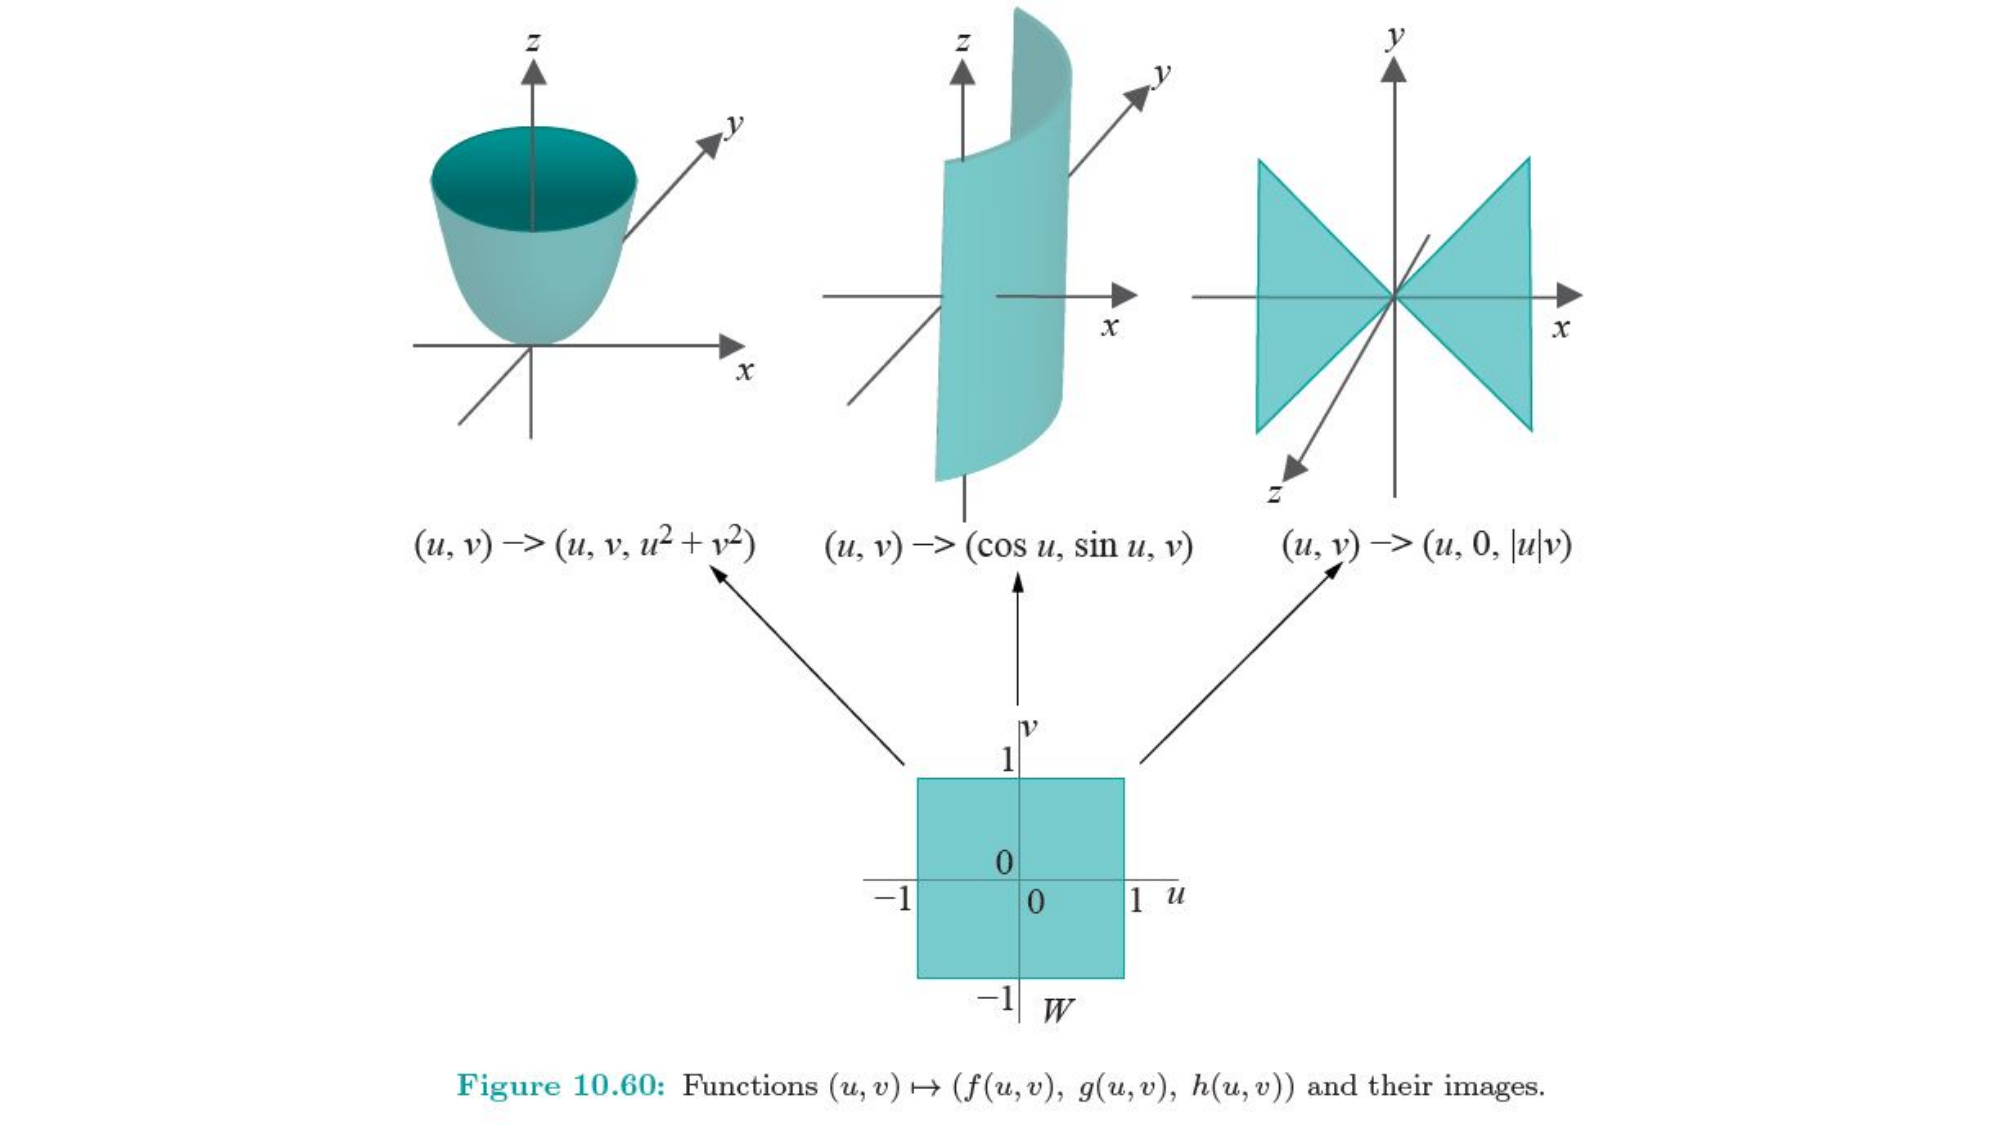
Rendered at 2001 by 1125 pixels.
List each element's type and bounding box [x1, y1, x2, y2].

picture [379, 0, 1621, 1125]
